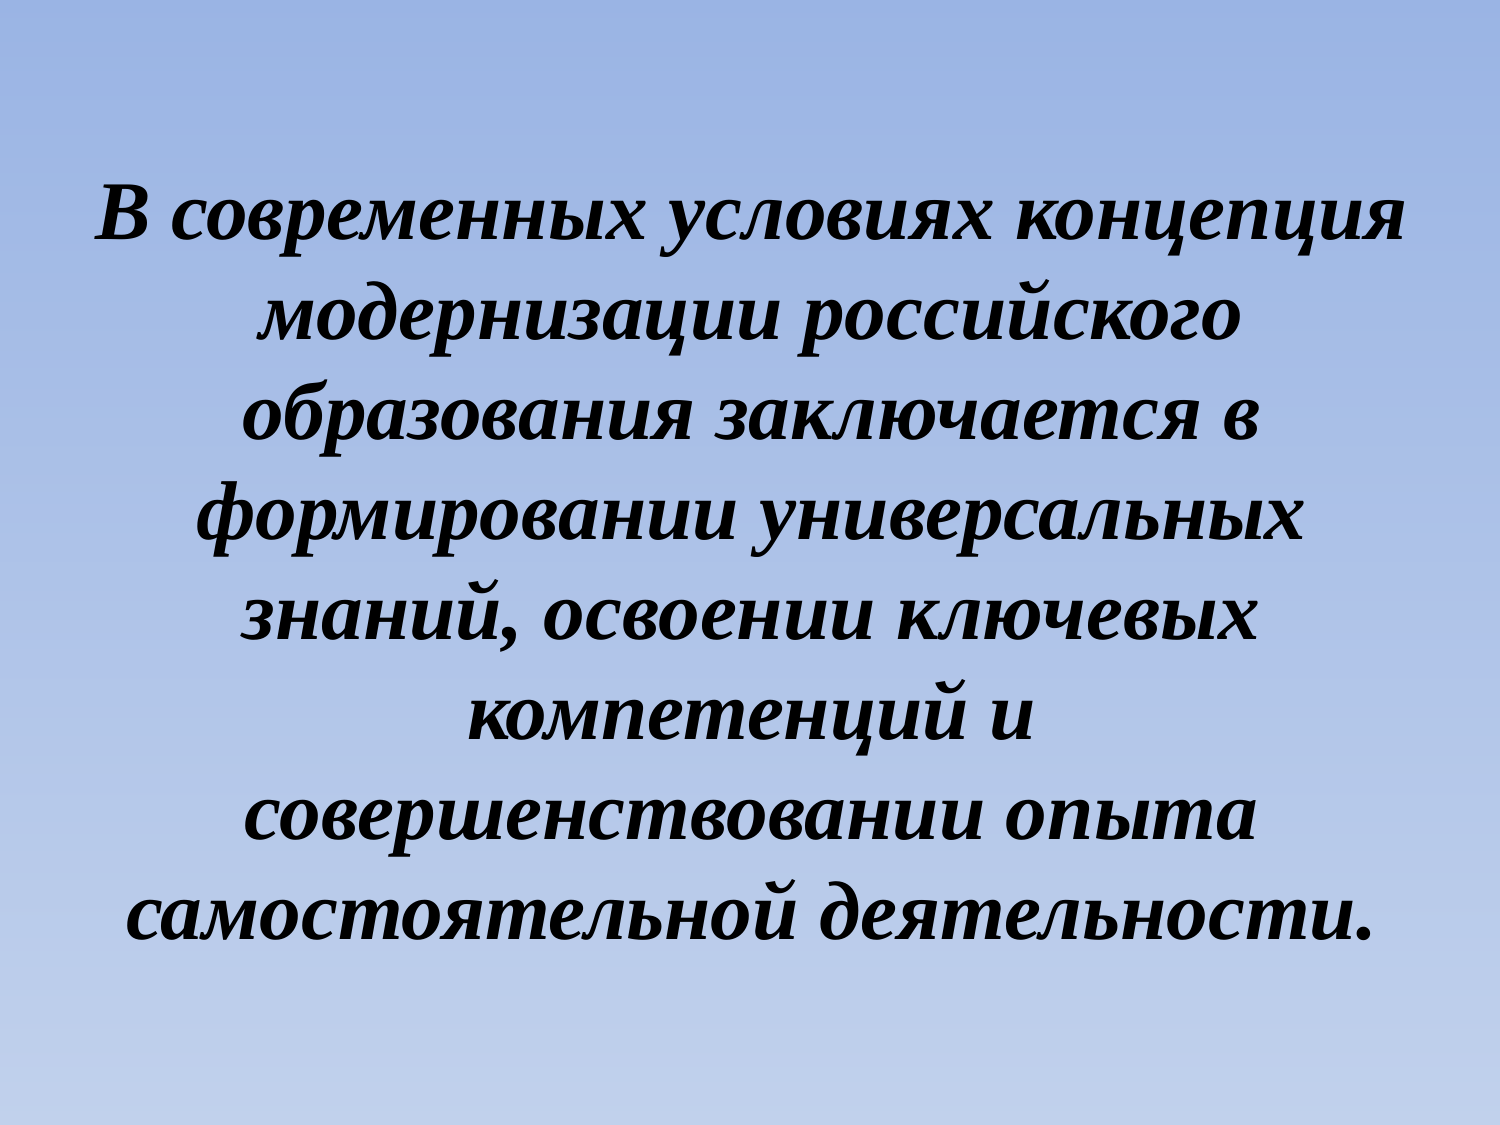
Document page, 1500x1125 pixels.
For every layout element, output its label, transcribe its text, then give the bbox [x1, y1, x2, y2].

list В современных условиях концепция модернизации российского образования заключается в формировании универсальных знаний, освоении ключевых компетенций и совершенствовании опыта самостоятельной деятельности. [76, 149, 1427, 774]
